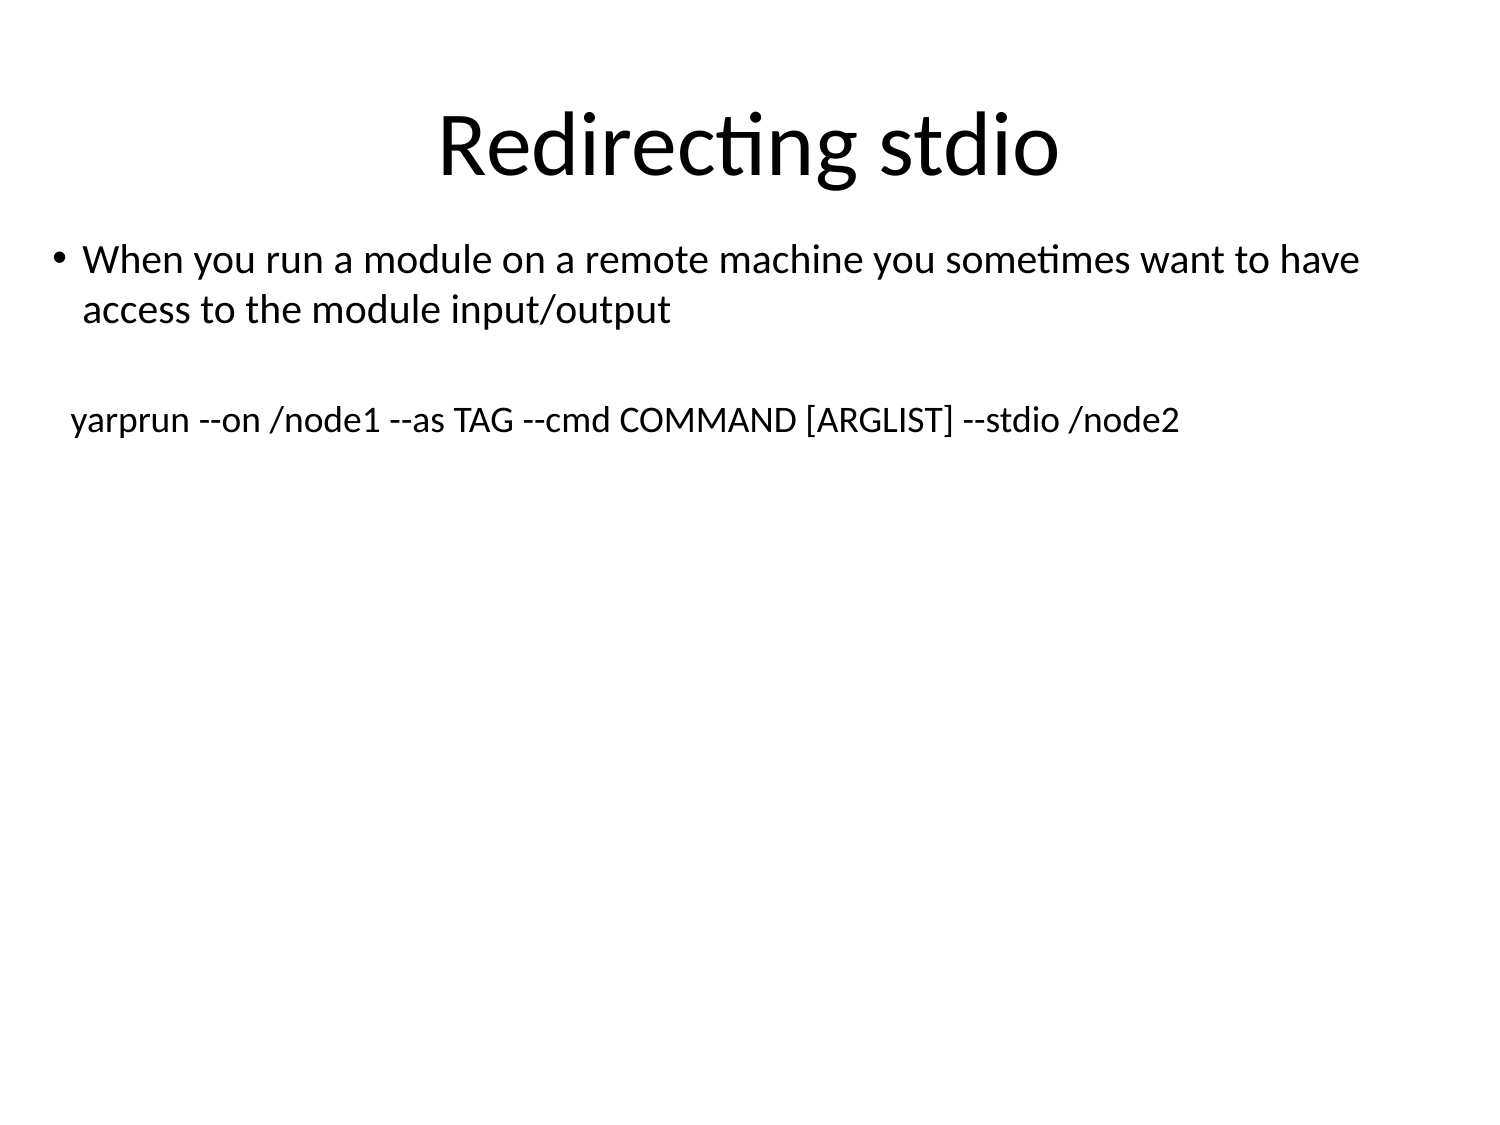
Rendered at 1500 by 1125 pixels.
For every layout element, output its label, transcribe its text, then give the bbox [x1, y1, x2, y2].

text_box When you run a module on a remote machine you sometimes want to have access to the module input/output [37, 224, 1425, 340]
text_box yarprun --on /node1 --as TAG --cmd COMMAND [ARGLIST] --stdio /node2 [55, 387, 1197, 448]
title Redirecting stdio [75, 45, 1425, 224]
